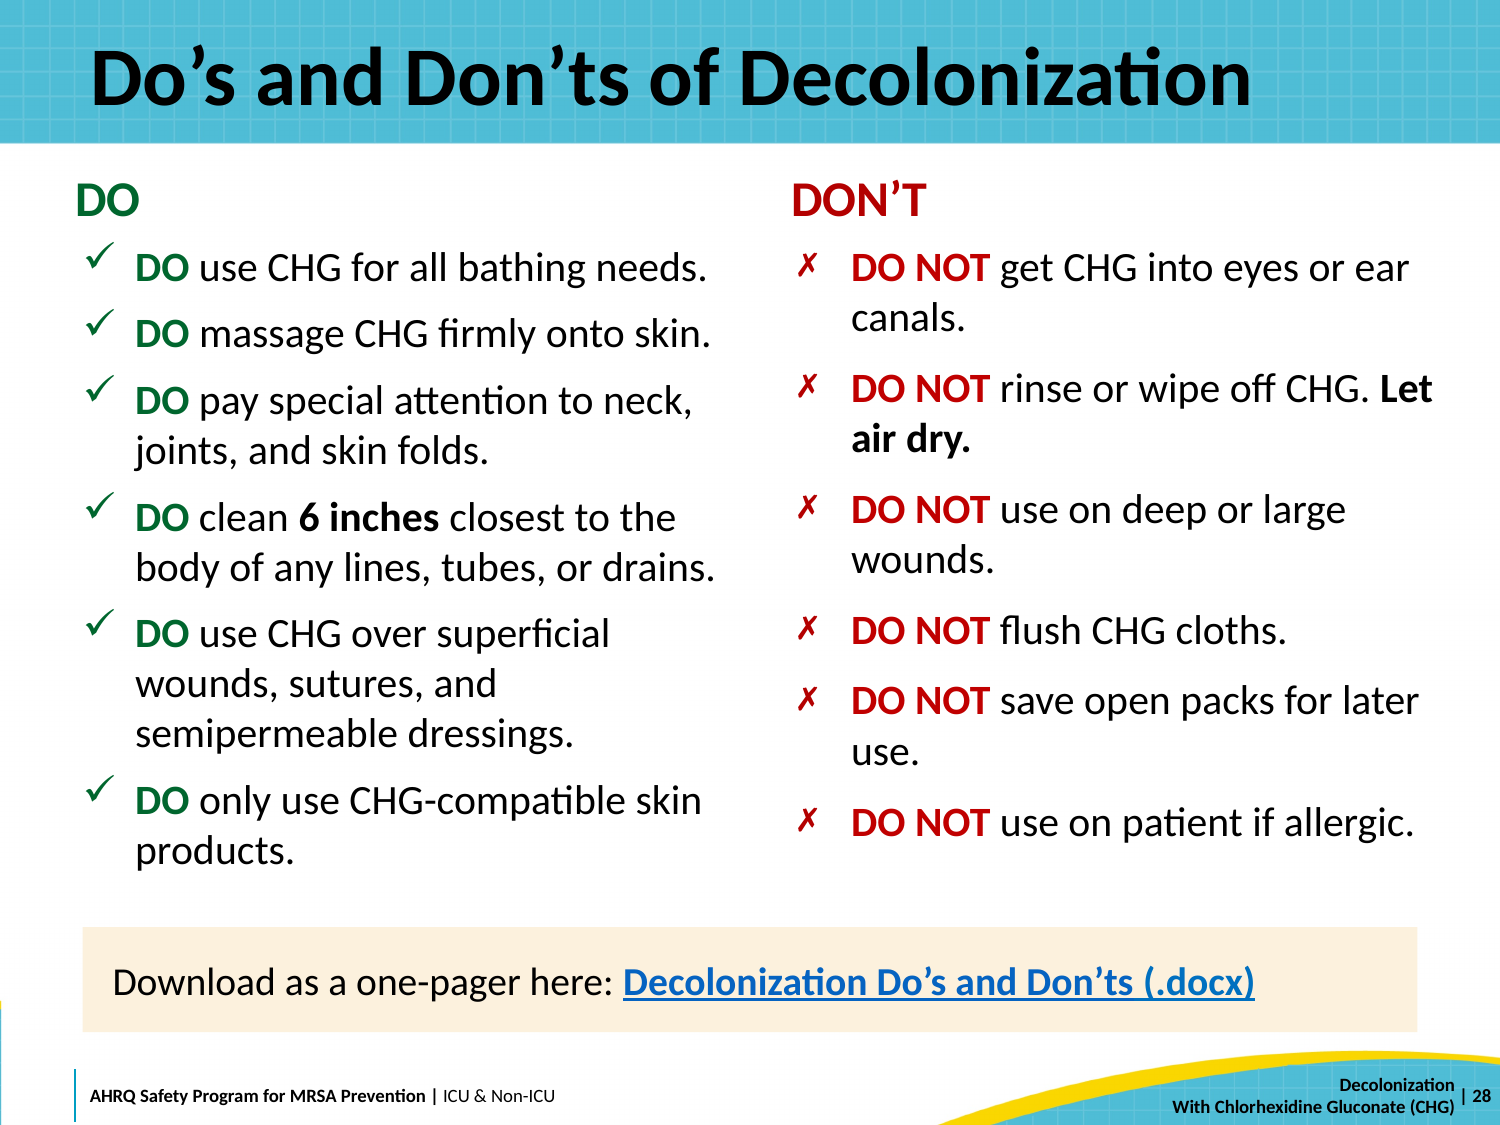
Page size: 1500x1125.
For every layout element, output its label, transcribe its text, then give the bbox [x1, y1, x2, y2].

list DO DO use CHG for all bathing needs. DO massage CHG firmly onto skin. DO pay special attention to neck, joints, and skin folds. DO clean 6 inches closest to the body of any lines, tubes, or drains. DO use CHG over superficial wounds, sutures, and semipermeable dressings. DO only use CHG-compatible skin products. [60, 159, 750, 902]
picture [0, 0, 1500, 1125]
title Do’s and Don’ts of Decolonization [75, 0, 1425, 150]
list DON’T DO NOT get CHG into eyes or ear canals. DO NOT rinse or wipe off CHG. Let air dry. DO NOT use on deep or large wounds. DO NOT flush CHG cloths. DO NOT save open packs for later use. DO NOT use on patient if allergic. [776, 159, 1451, 902]
list Download as a one-pager here: Decolonization Do’s and Don’ts (.docx) [82, 927, 1418, 1033]
slide_number | 28 [1455, 1065, 1500, 1125]
